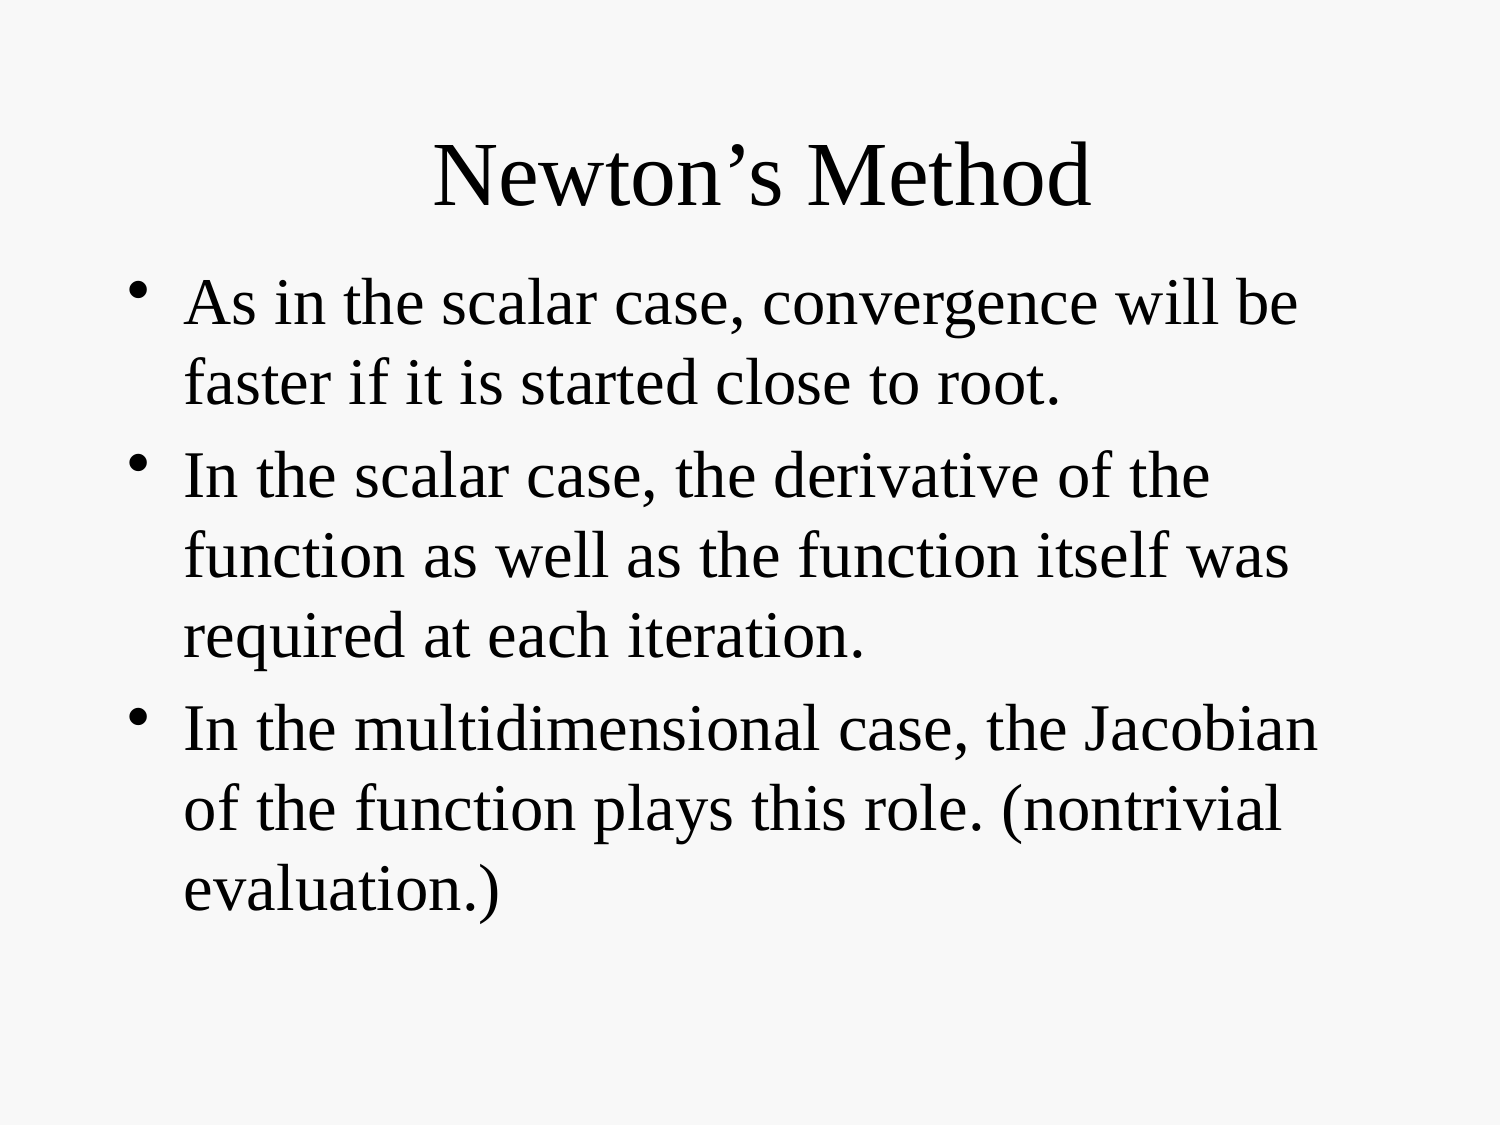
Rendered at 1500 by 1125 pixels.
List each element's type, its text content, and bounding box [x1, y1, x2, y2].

title Newton’s Method [124, 74, 1401, 263]
list As in the scalar case, convergence will be faster if it is started close to root. In the scalar case, the derivative of the function as well as the function itself was required at each iteration. In the multidimensional case, the Jacobian of the function plays this role. (nontrivial evaluation.) [112, 249, 1388, 1026]
